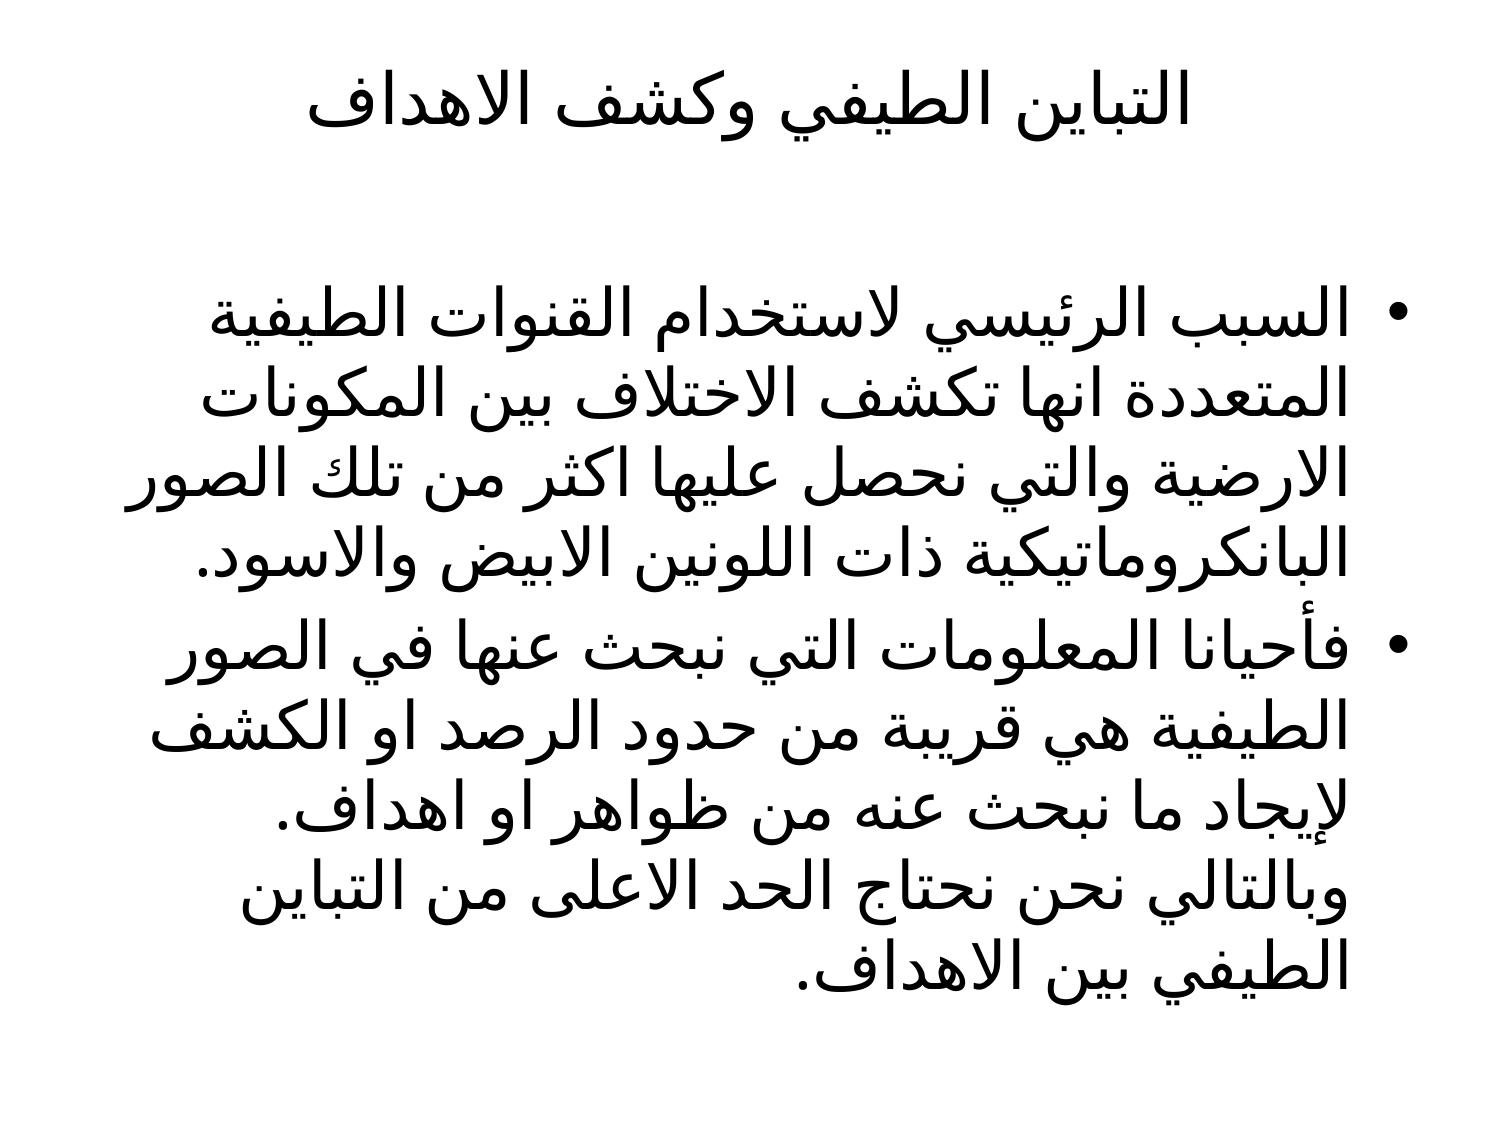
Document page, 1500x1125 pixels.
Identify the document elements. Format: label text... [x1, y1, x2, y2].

title التباين الطيفي وكشف الاهداف [75, 45, 1425, 233]
list السبب الرئيسي لاستخدام القنوات الطيفية المتعددة انها تكشف الاختلاف بين المكونات الارضية والتي نحصل عليها اكثر من تلك الصور البانكروماتيكية ذات اللونين الابيض والاسود. فأحيانا المعلومات التي نبحث عنها في الصور الطيفية هي قريبة من حدود الرصد او الكشف لإيجاد ما نبحث عنه من ظواهر او اهداف. وبالتالي نحن نحتاج الحد الاعلى من التباين الطيفي بين الاهداف. [75, 262, 1425, 1005]
